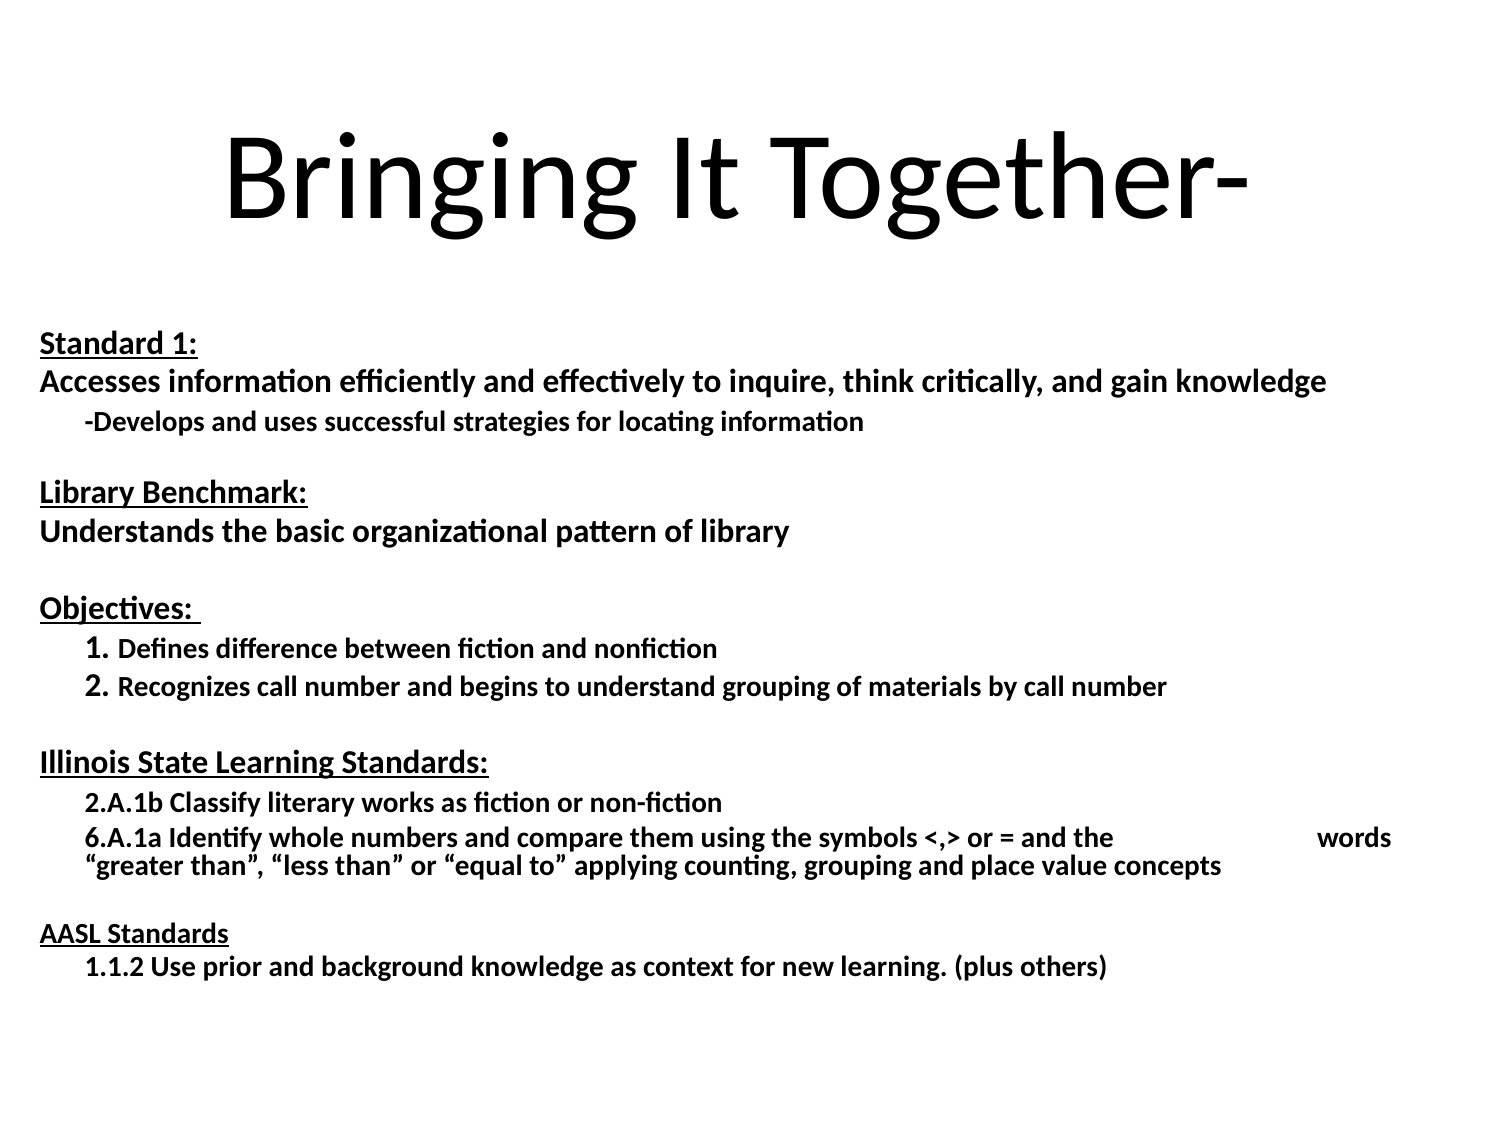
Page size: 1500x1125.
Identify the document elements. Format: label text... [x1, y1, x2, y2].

text_box Standard 1: Accesses information efficiently and effectively to inquire, think critically, and gain knowledge -Develops and uses successful strategies for locating information Library Benchmark: Understands the basic organizational pattern of library Objectives: 1. Defines difference between fiction and nonfiction 2. Recognizes call number and begins to understand grouping of materials by call number Illinois State Learning Standards: 2.A.1b Classify literary works as fiction or non-fiction 6.A.1a Identify whole numbers and compare them using the symbols <,> or = and the words “greater than”, “less than” or “equal to” applying counting, grouping and place value concepts AASL Standards 1.1.2 Use prior and background knowledge as context for new learning. (plus others) [24, 275, 1463, 1125]
title Bringing It Together- [62, 75, 1413, 262]
